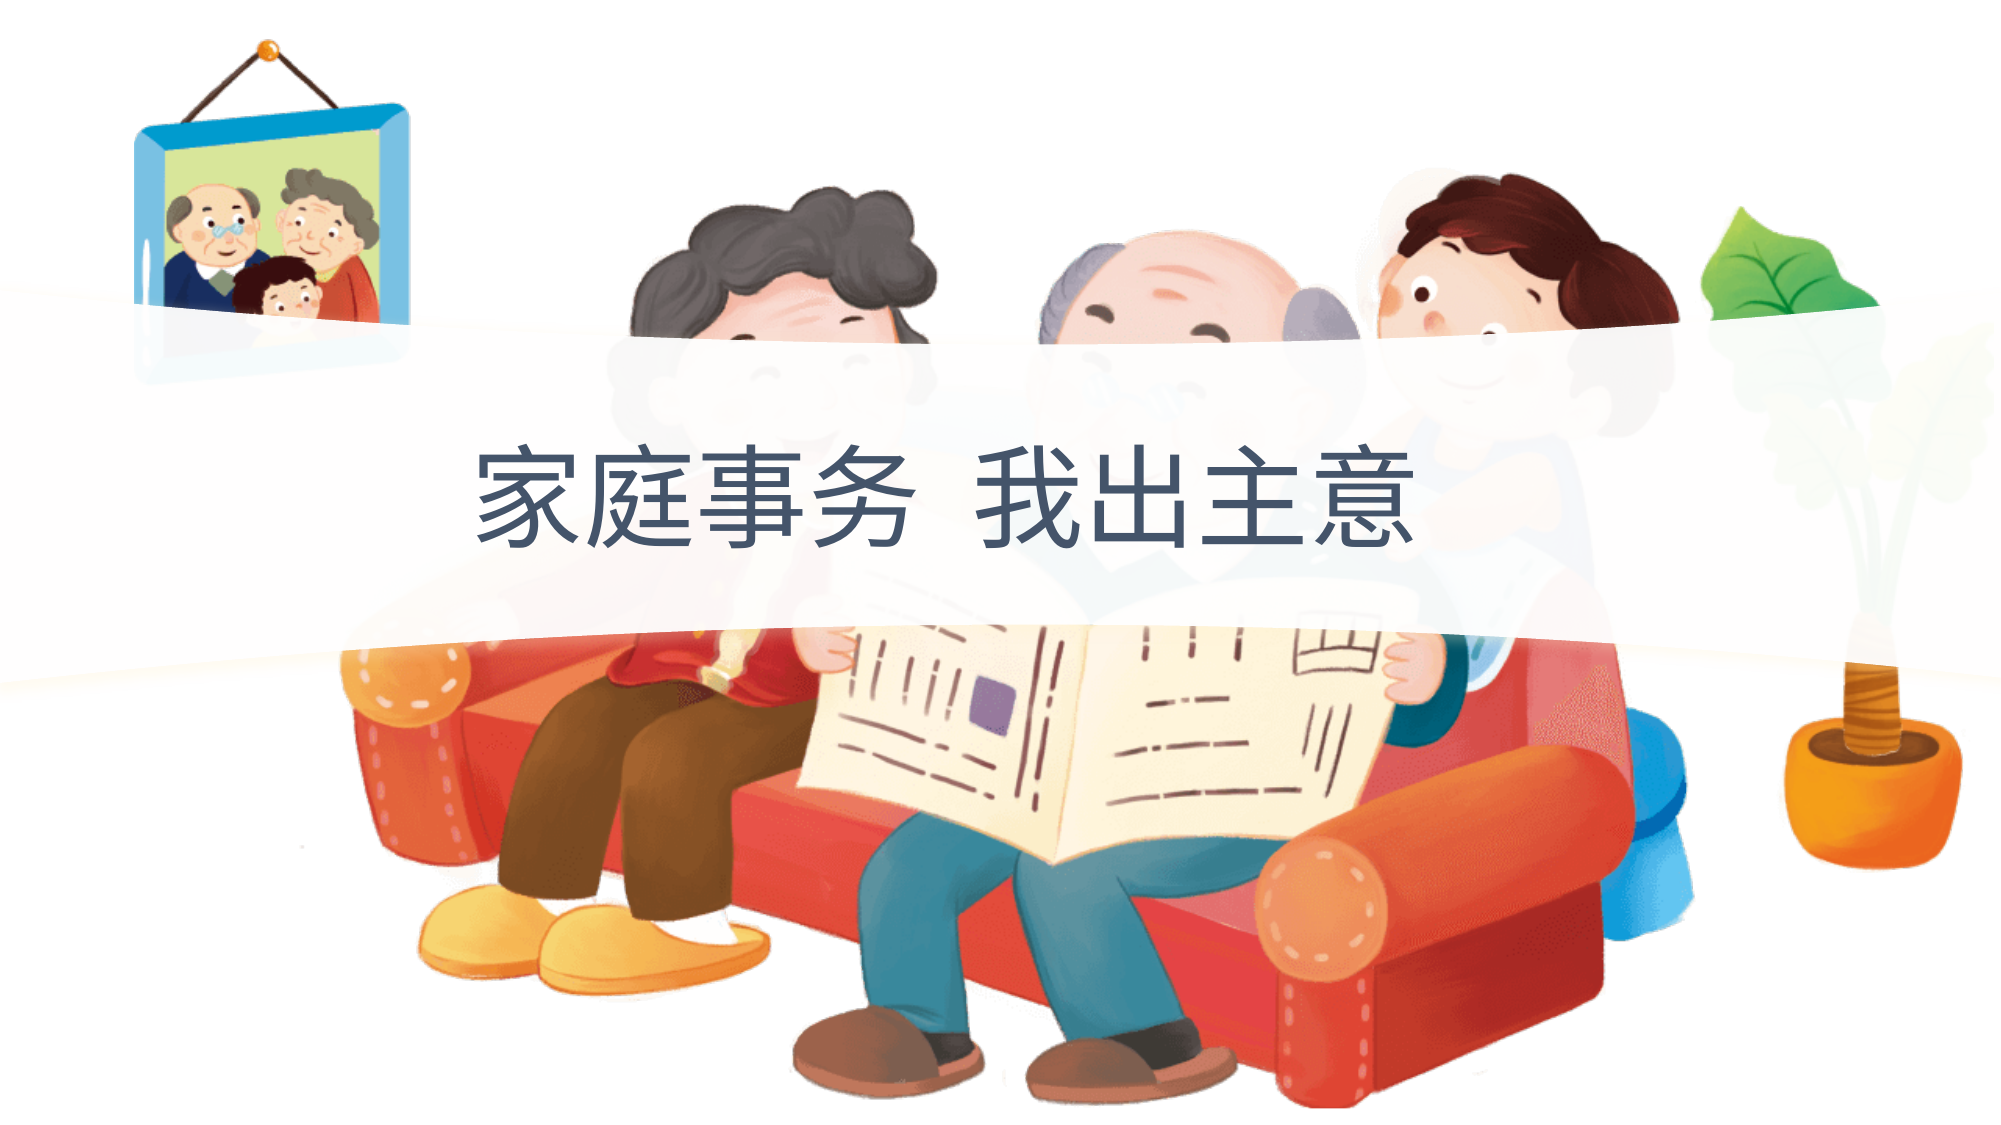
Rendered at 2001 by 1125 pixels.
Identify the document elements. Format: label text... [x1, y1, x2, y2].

picture [134, 0, 1994, 344]
text_box 家庭事务 我出主意 [456, 393, 1522, 570]
picture [134, 636, 1994, 1109]
